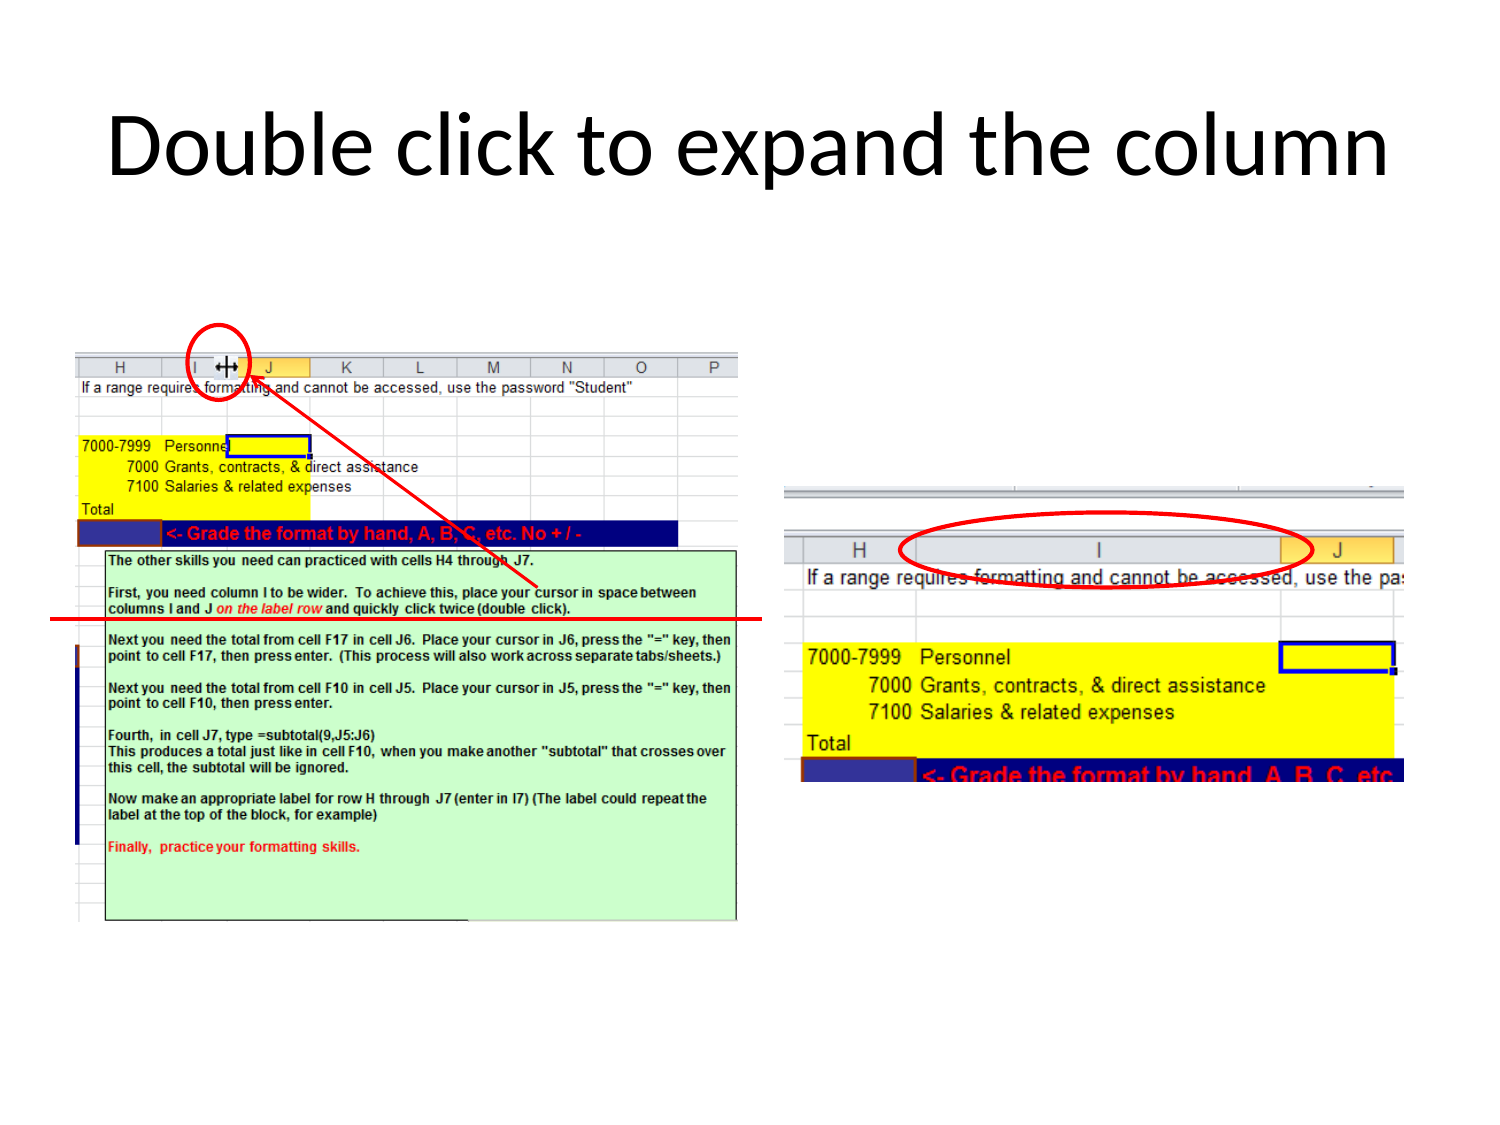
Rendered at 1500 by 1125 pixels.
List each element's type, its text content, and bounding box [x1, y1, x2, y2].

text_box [249, 374, 538, 588]
title Double click to expand the column [75, 45, 1425, 233]
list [74, 349, 738, 618]
text_box [187, 322, 250, 348]
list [784, 485, 1404, 782]
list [74, 628, 738, 922]
